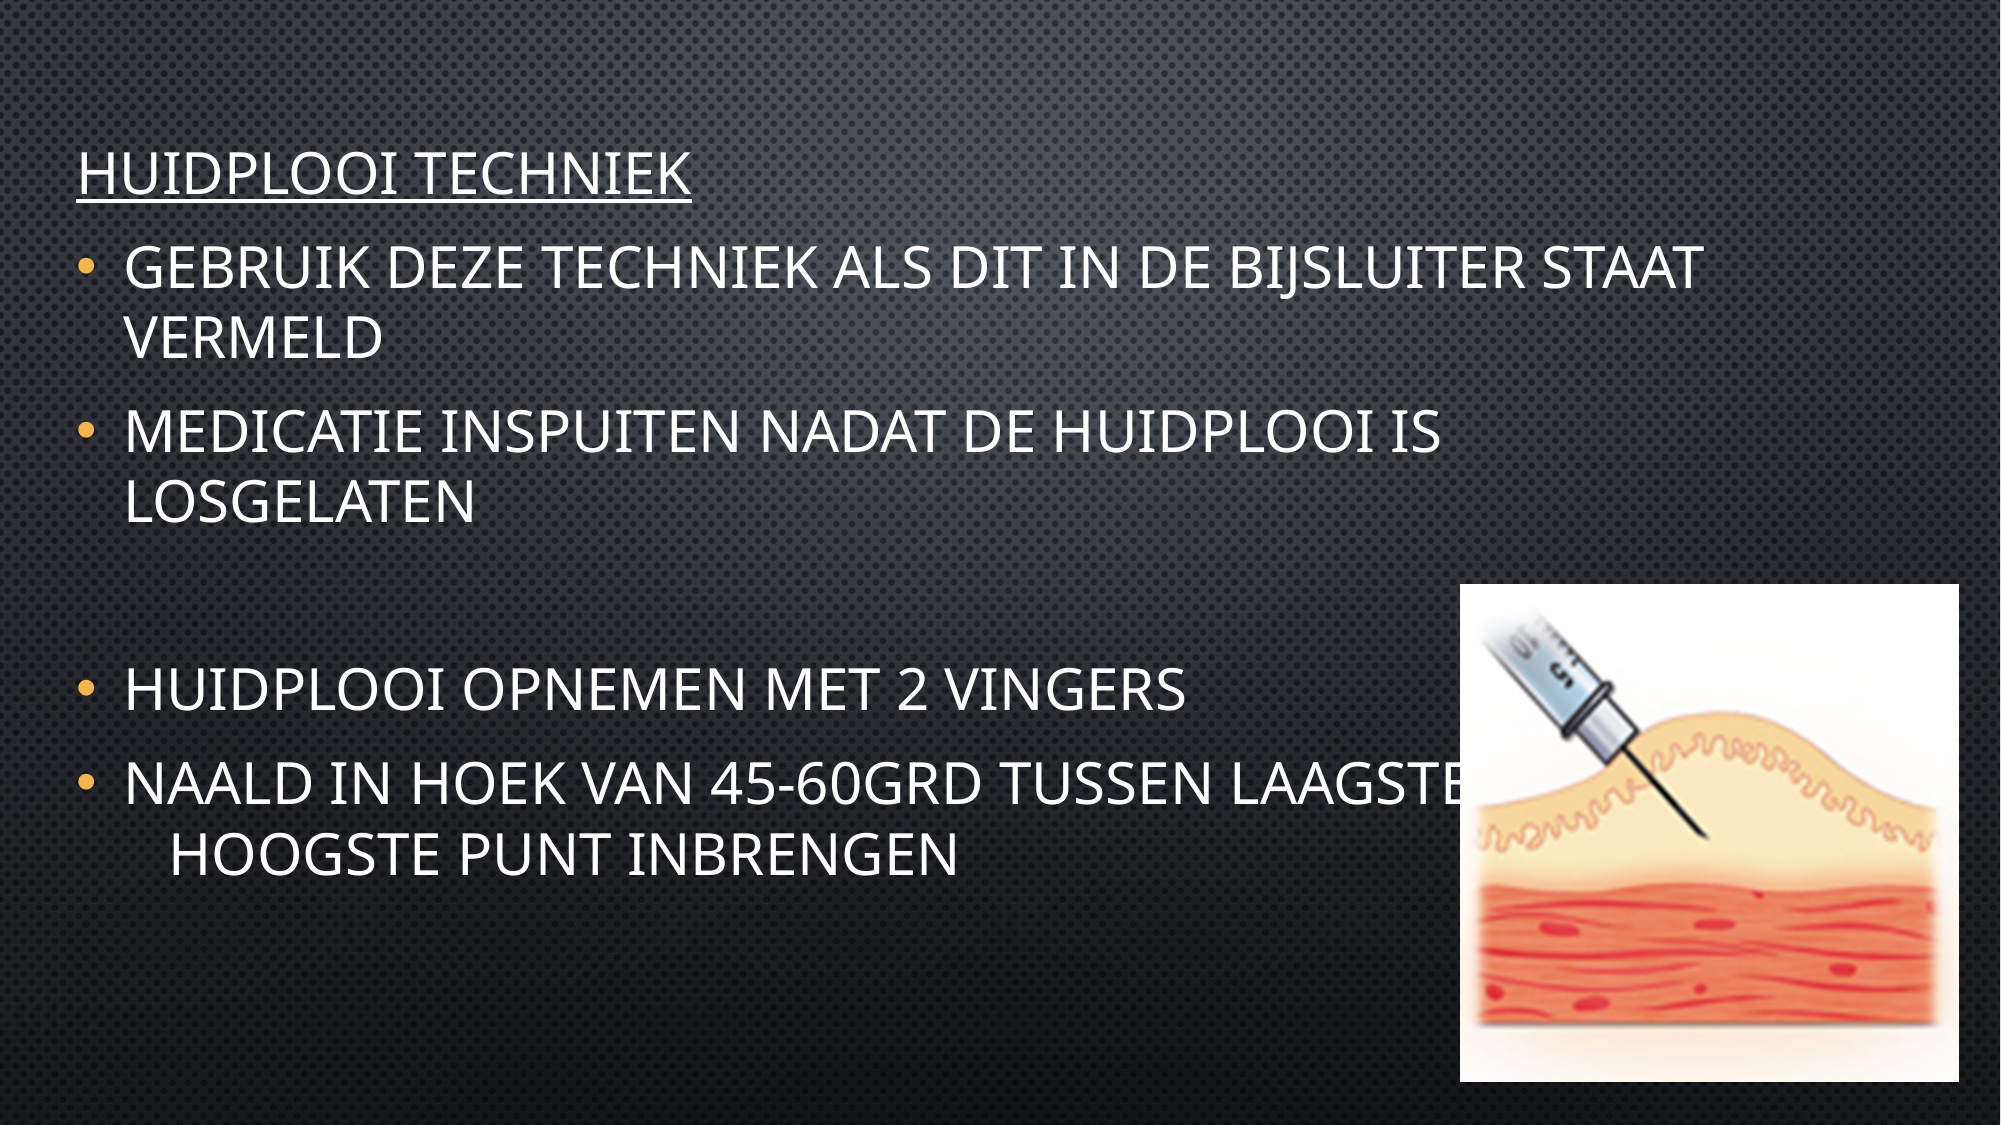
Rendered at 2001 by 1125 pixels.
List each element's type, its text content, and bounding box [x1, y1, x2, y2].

picture [1459, 584, 1959, 1082]
list Huidplooi techniek Gebruik deze techniek als dit in de bijsluiter staat vermeld medicatie inspuiten nadat de huidplooi is losgelaten huidplooi opnemen met 2 vingers naald in hoek van 45-60grd tussen laagste en hoogste punt inbrengen [61, 189, 1747, 834]
